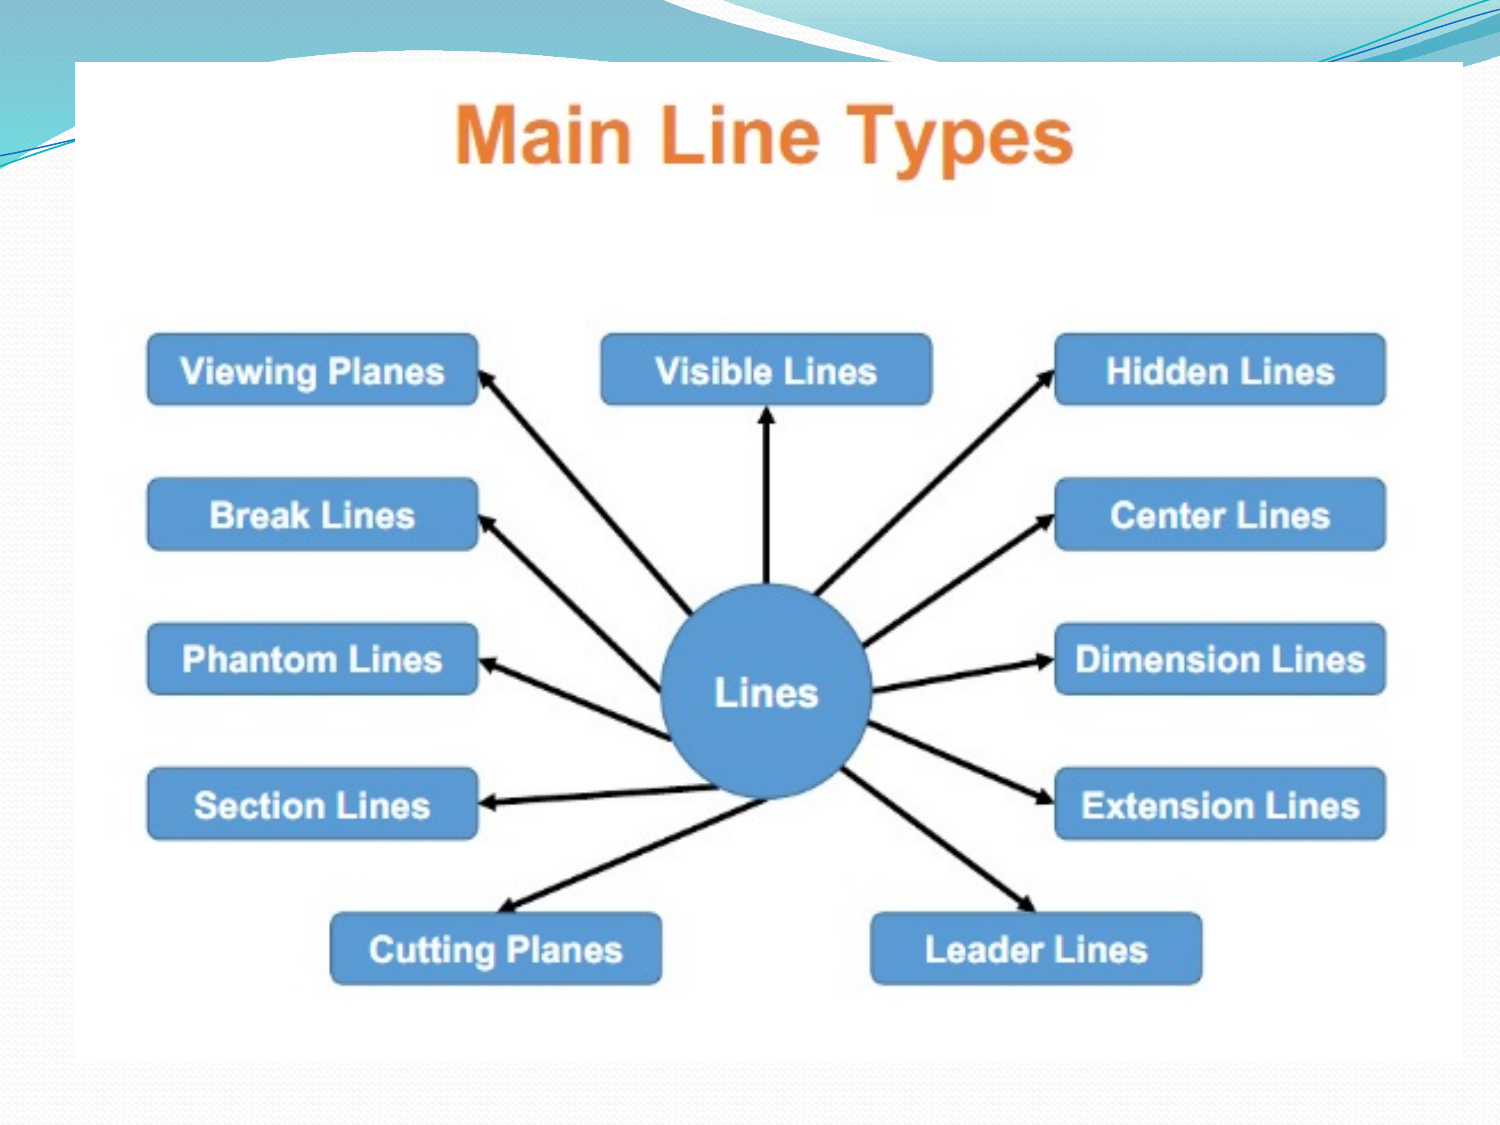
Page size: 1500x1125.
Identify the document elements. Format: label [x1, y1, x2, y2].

picture [74, 62, 1463, 1063]
